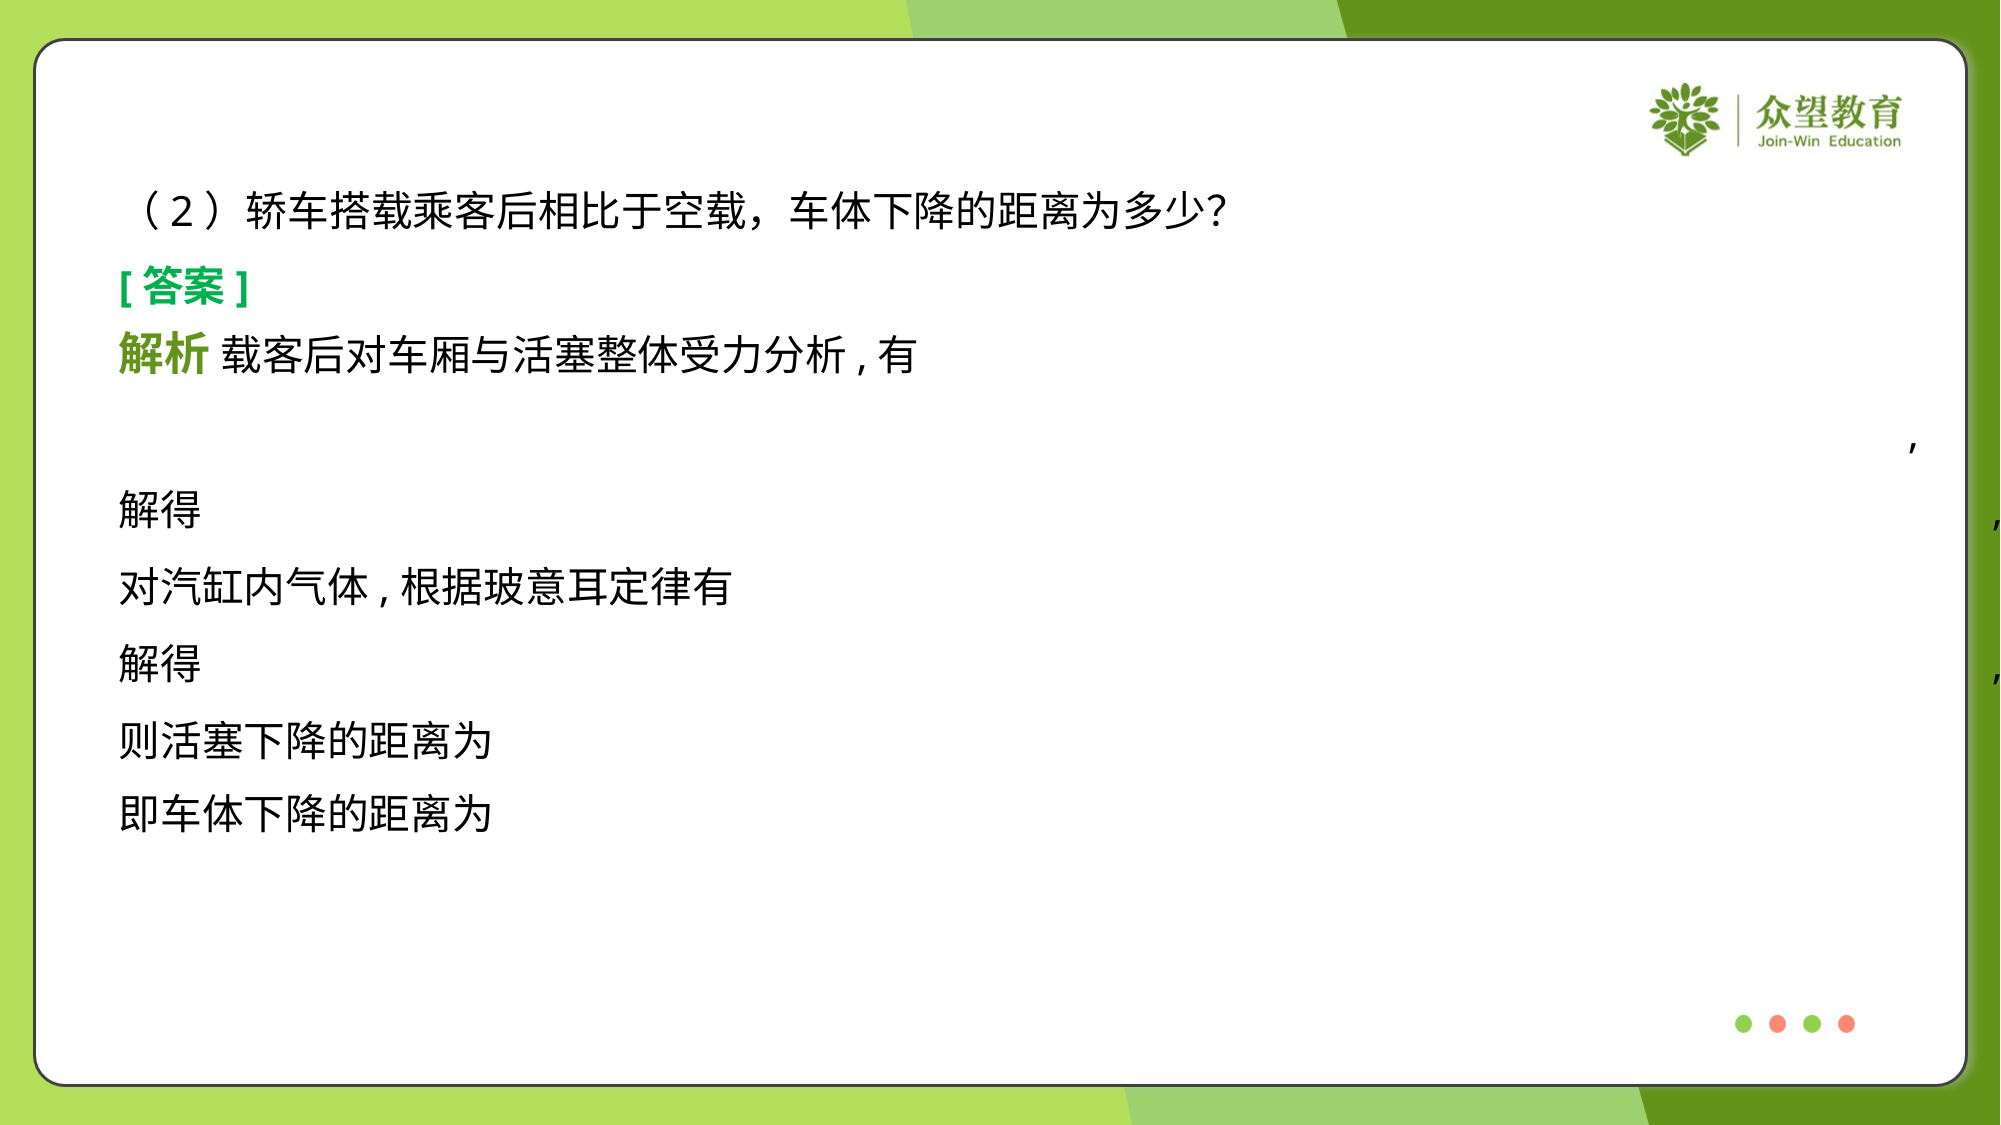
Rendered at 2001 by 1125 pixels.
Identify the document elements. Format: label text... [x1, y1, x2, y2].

picture [0, 0, 2000, 1125]
text_box （2）轿车搭载乘客后相比于空载，车体下降的距离为多少？ [118, 159, 1883, 227]
